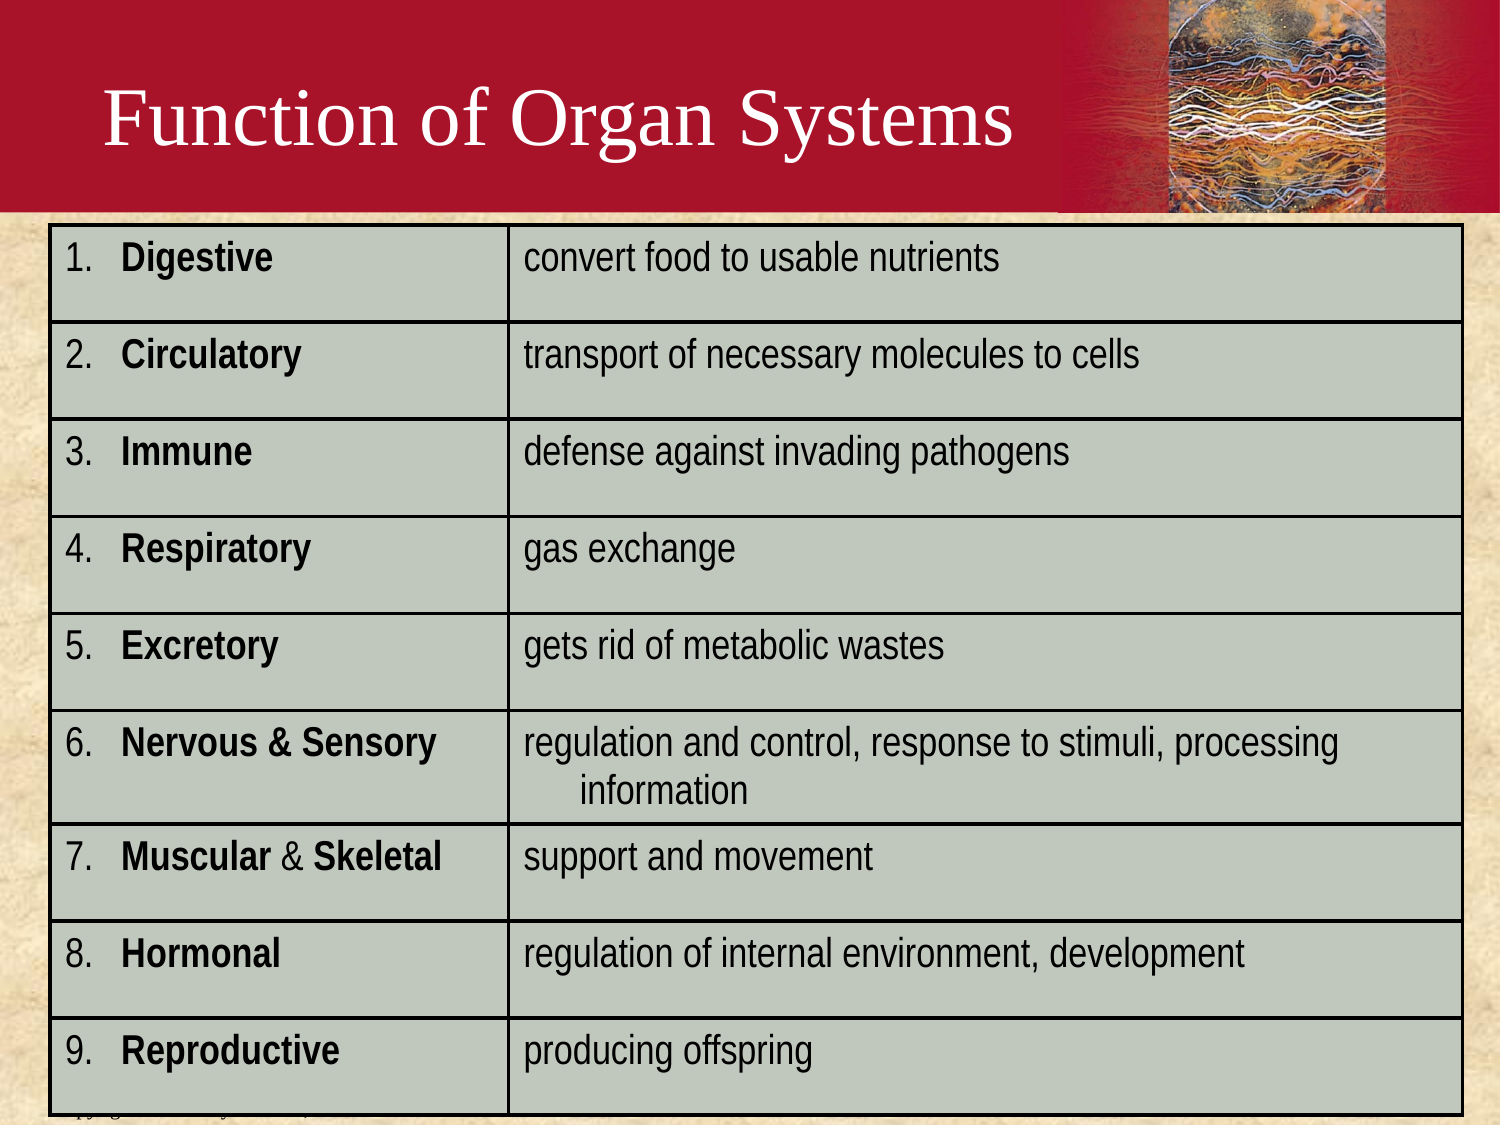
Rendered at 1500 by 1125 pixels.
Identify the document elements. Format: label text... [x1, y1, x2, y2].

table_cell 4. Respiratory [52, 518, 507, 612]
table_cell support and movement [510, 826, 1461, 919]
table_header 1. Digestive [52, 227, 507, 320]
table_cell 6. Nervous & Sensory [52, 712, 507, 822]
table_cell gas exchange [510, 518, 1461, 612]
table_cell producing offspring [510, 1020, 1461, 1113]
title Function of Organ Systems [87, 112, 1363, 213]
table_cell 2. Circulatory [52, 324, 507, 417]
table_cell 8. Hormonal [52, 923, 507, 1016]
table_cell regulation and control, response to stimuli, processing information [510, 712, 1461, 822]
table_header convert food to usable nutrients [510, 227, 1461, 320]
table_cell transport of necessary molecules to cells [510, 324, 1461, 417]
table_cell 3. Immune [52, 421, 507, 515]
picture [0, 0, 1500, 1125]
table_cell 9. Reproductive [52, 1020, 507, 1113]
table_cell 7. Muscular & Skeletal [52, 826, 507, 919]
table_cell defense against invading pathogens [510, 421, 1461, 515]
table_cell 5. Excretory [52, 615, 507, 709]
table_cell gets rid of metabolic wastes [510, 615, 1461, 709]
table_cell regulation of internal environment, development [510, 923, 1461, 1016]
